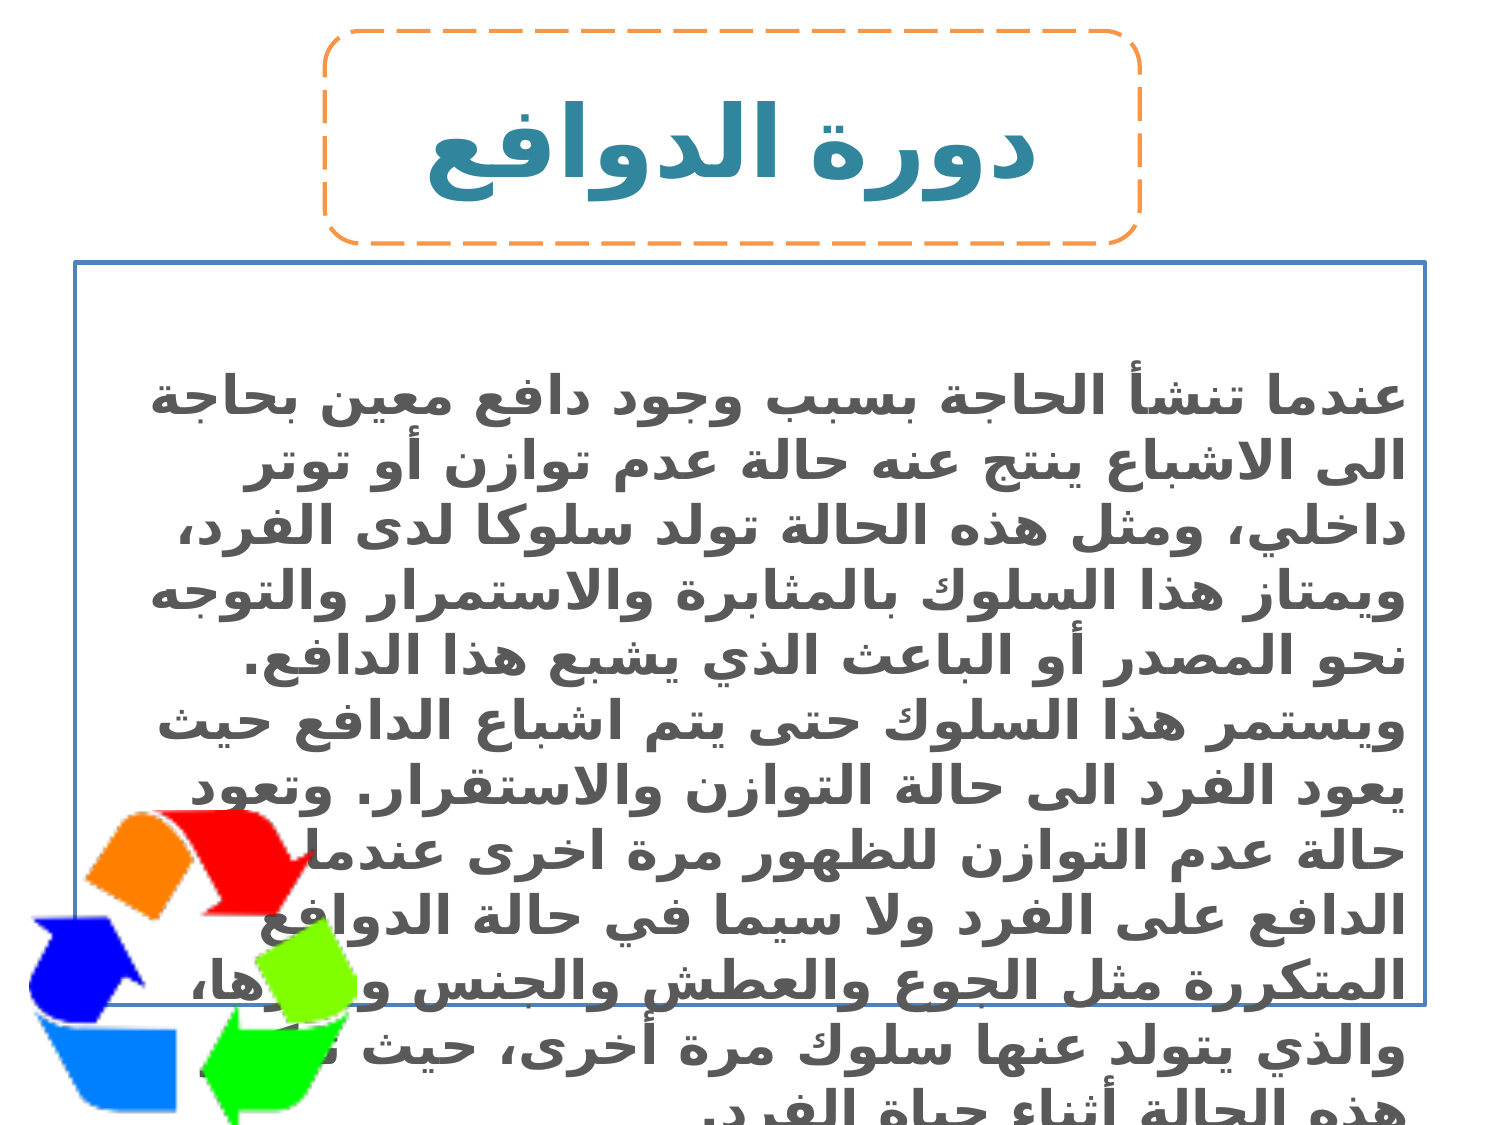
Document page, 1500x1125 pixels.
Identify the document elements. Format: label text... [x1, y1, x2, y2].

text_box دورة الدوافع [322, 28, 1142, 246]
picture [29, 810, 358, 1125]
list عندما تنشأ الحاجة بسبب وجود دافع معين بحاجة الى الاشباع ينتج عنه حالة عدم توازن أو توتر داخلي، ومثل هذه الحالة تولد سلوكا لدى الفرد، ويمتاز هذا السلوك بالمثابرة والاستمرار والتوجه نحو المصدر أو الباعث الذي يشبع هذا الدافع. ويستمر هذا السلوك حتى يتم اشباع الدافع حيث يعود الفرد الى حالة التوازن والاستقرار. وتعود حالة عدم التوازن للظهور مرة اخرى عندما يلح الدافع على الفرد ولا سيما في حالة الدوافع المتكررة مثل الجوع والعطش والجنس وغيرها، والذي يتولد عنها سلوك مرة أخرى، حيث تتكرر هذه الحالة أثناء حياة الفرد. [73, 260, 1427, 1007]
